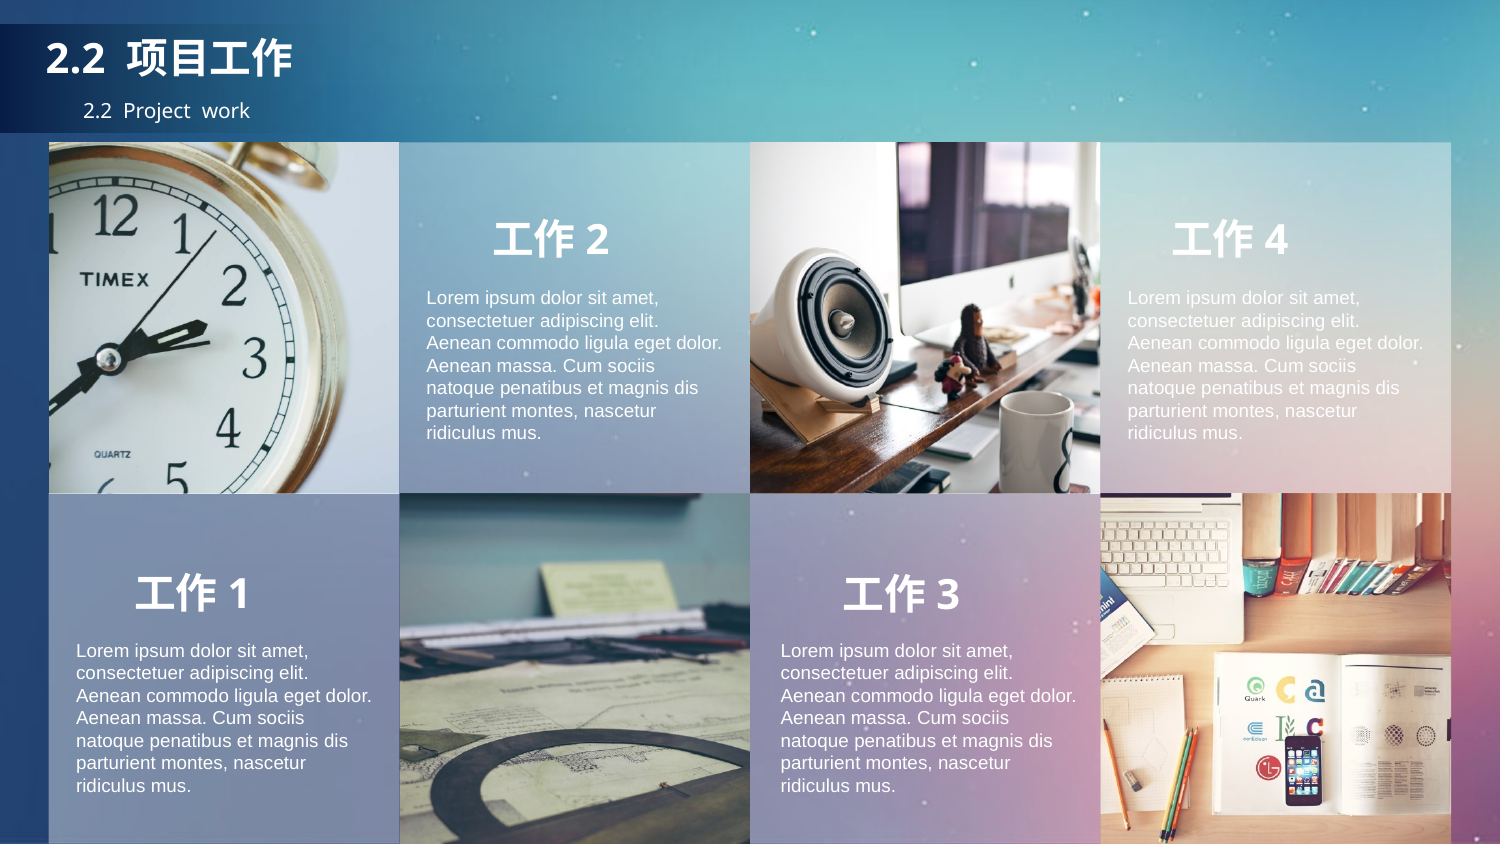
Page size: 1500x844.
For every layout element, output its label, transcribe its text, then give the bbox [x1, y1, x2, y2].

text_box 工作1 [119, 559, 267, 625]
text_box Lorem ipsum dolor sit amet, consectetuer adipiscing elit. Aenean commodo ligula eget dolor. Aenean massa. Cum sociis natoque penatibus et magnis dis parturient montes, nascetur ridiculus mus. [61, 631, 387, 804]
text_box 工作3 [827, 560, 975, 626]
text_box [48, 501, 394, 844]
text_box [401, 142, 747, 491]
picture [0, 0, 1500, 844]
text_box 工作2 [477, 205, 625, 270]
text_box Lorem ipsum dolor sit amet, consectetuer adipiscing elit. Aenean commodo ligula eget dolor. Aenean massa. Cum sociis natoque penatibus et magnis dis parturient montes, nascetur ridiculus mus. [411, 278, 738, 451]
text_box Lorem ipsum dolor sit amet, consectetuer adipiscing elit. Aenean commodo ligula eget dolor. Aenean massa. Cum sociis natoque penatibus et magnis dis parturient montes, nascetur ridiculus mus. [765, 631, 1092, 804]
text_box 工作4 [1156, 205, 1304, 270]
text_box [0, 24, 349, 133]
text_box Lorem ipsum dolor sit amet, consectetuer adipiscing elit. Aenean commodo ligula eget dolor. Aenean massa. Cum sociis natoque penatibus et magnis dis parturient montes, nascetur ridiculus mus. [1113, 278, 1439, 451]
text_box [1102, 142, 1452, 492]
text_box [754, 502, 1095, 844]
text_box 2.2 项目工作 [30, 24, 309, 90]
text_box 2.2 Project work [68, 89, 271, 130]
